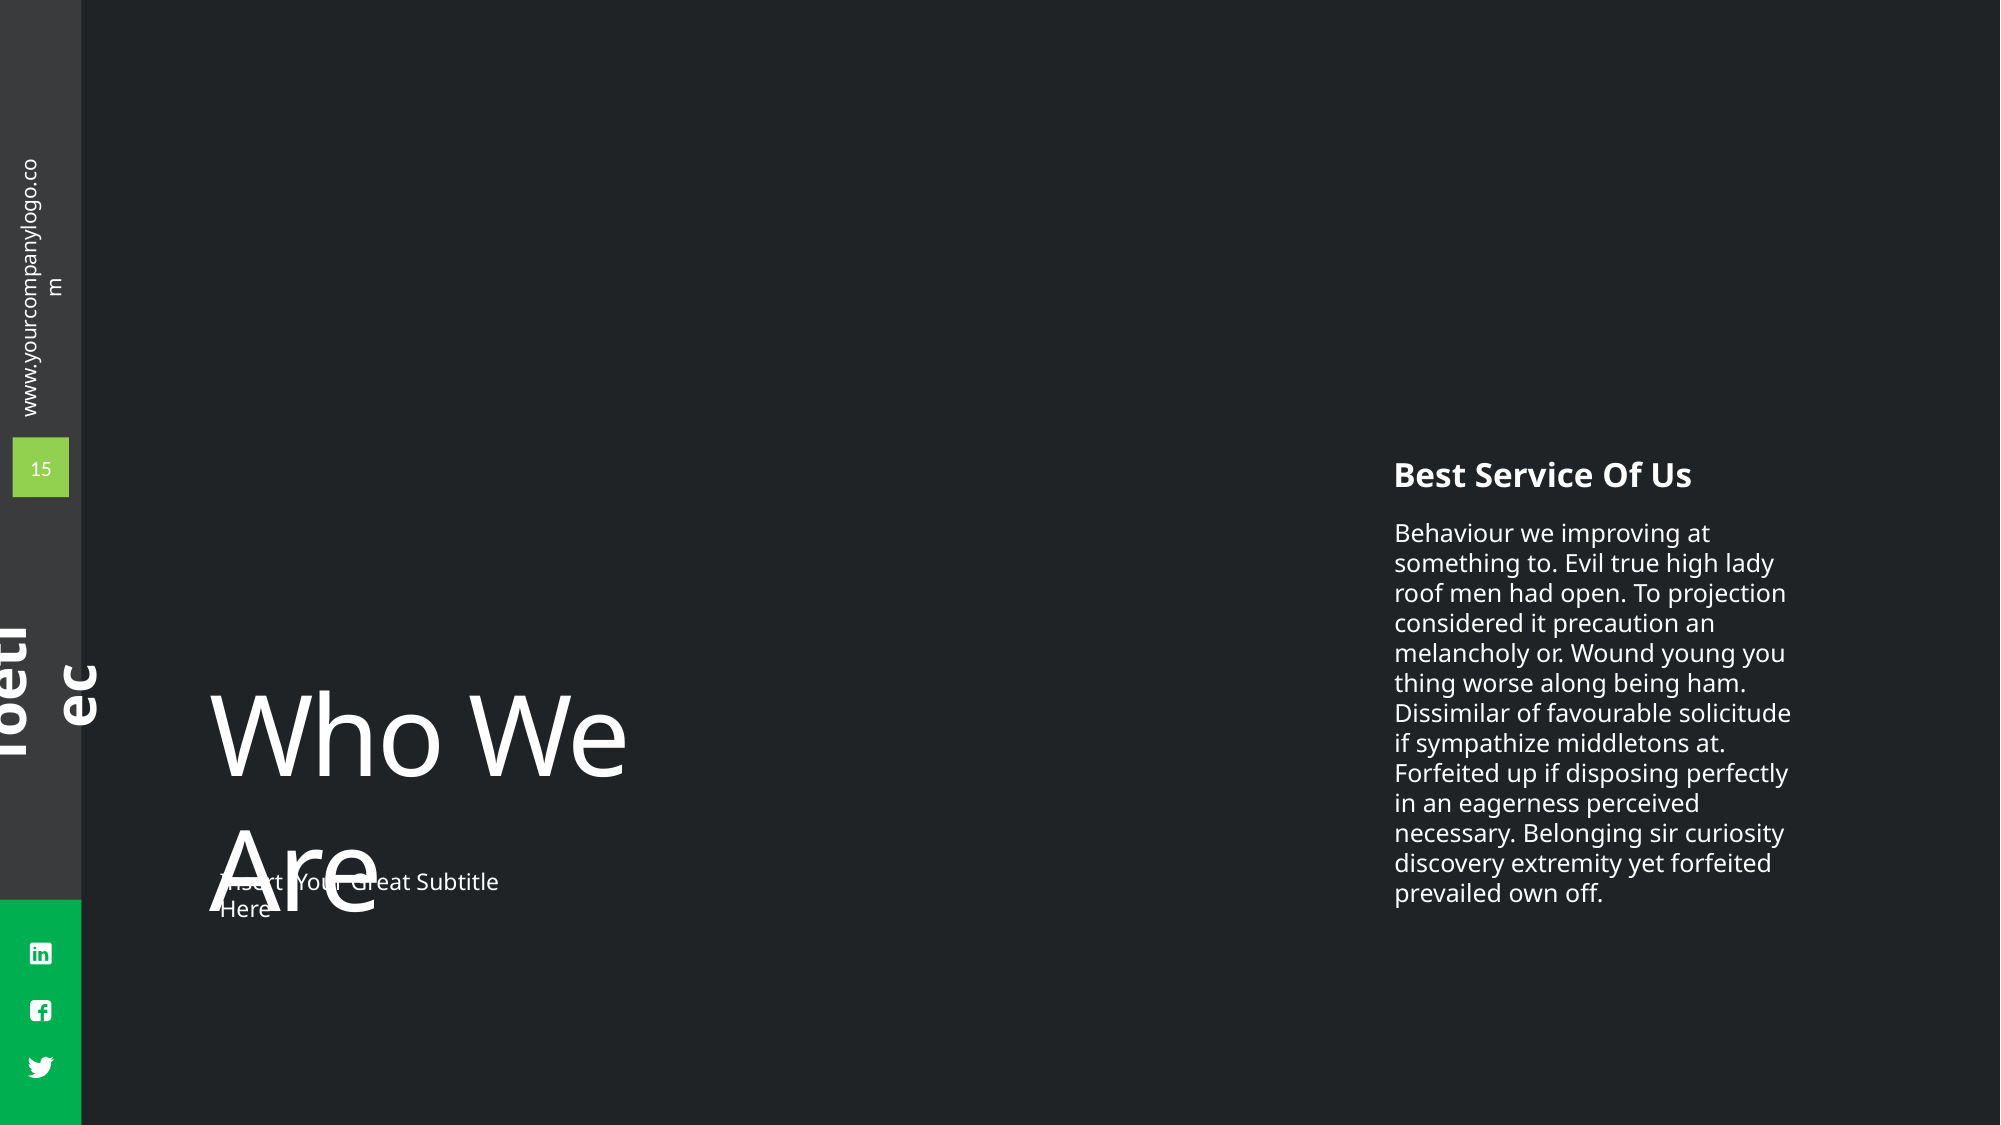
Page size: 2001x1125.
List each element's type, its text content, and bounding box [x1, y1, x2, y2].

text_box Best Service Of Us [1378, 437, 1760, 512]
picture [158, 114, 1328, 790]
text_box Behaviour we improving at something to. Evil true high lady roof men had open. To projection considered it precaution an melancholy or. Wound young you thing worse along being ham. Dissimilar of favourable solicitude if sympathize middletons at. Forfeited up if disposing perfectly in an eagerness perceived necessary. Belonging sir curiosity discovery extremity yet forfeited prevailed own off. [1379, 510, 1811, 915]
text_box Who We Are [194, 790, 723, 859]
slide_number 15 [12, 437, 69, 498]
text_box Insert Your Great Subtitle Here [204, 860, 559, 930]
